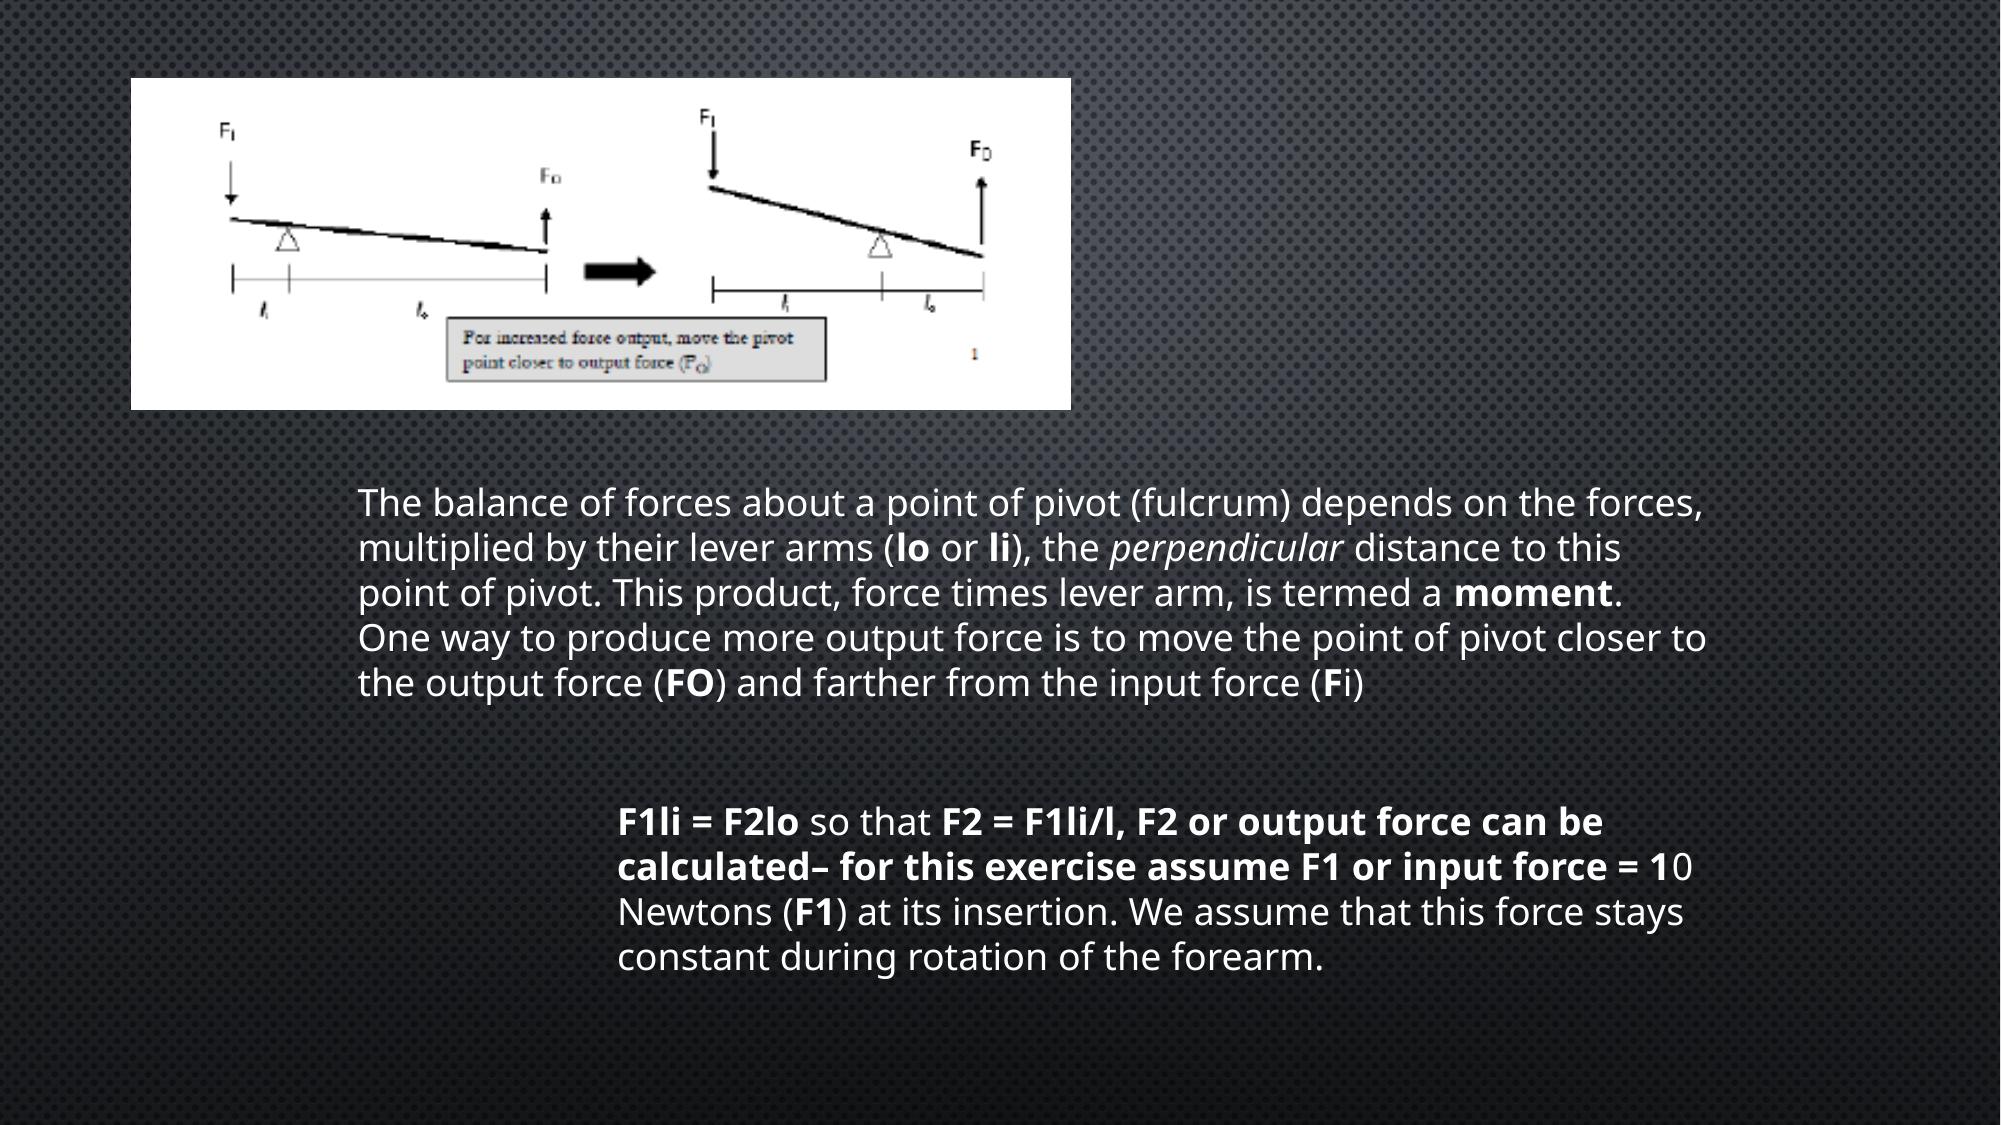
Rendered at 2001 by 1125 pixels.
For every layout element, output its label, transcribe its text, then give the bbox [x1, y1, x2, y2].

text_box The balance of forces about a point of pivot (fulcrum) depends on the forces, multiplied by their lever arms (lo or li), the perpendicular distance to this point of pivot. This product, force times lever arm, is termed a moment. One way to produce more output force is to move the point of pivot closer to the output force (FO) and farther from the input force (Fi) [342, 471, 1738, 712]
text_box F1li = F2lo so that F2 = F1li/l, F2 or output force can be calculated– for this exercise assume F1 or input force = 10 Newtons (F1) at its insertion. We assume that this force stays constant during rotation of the forearm. [602, 790, 1760, 986]
picture [131, 78, 1071, 410]
